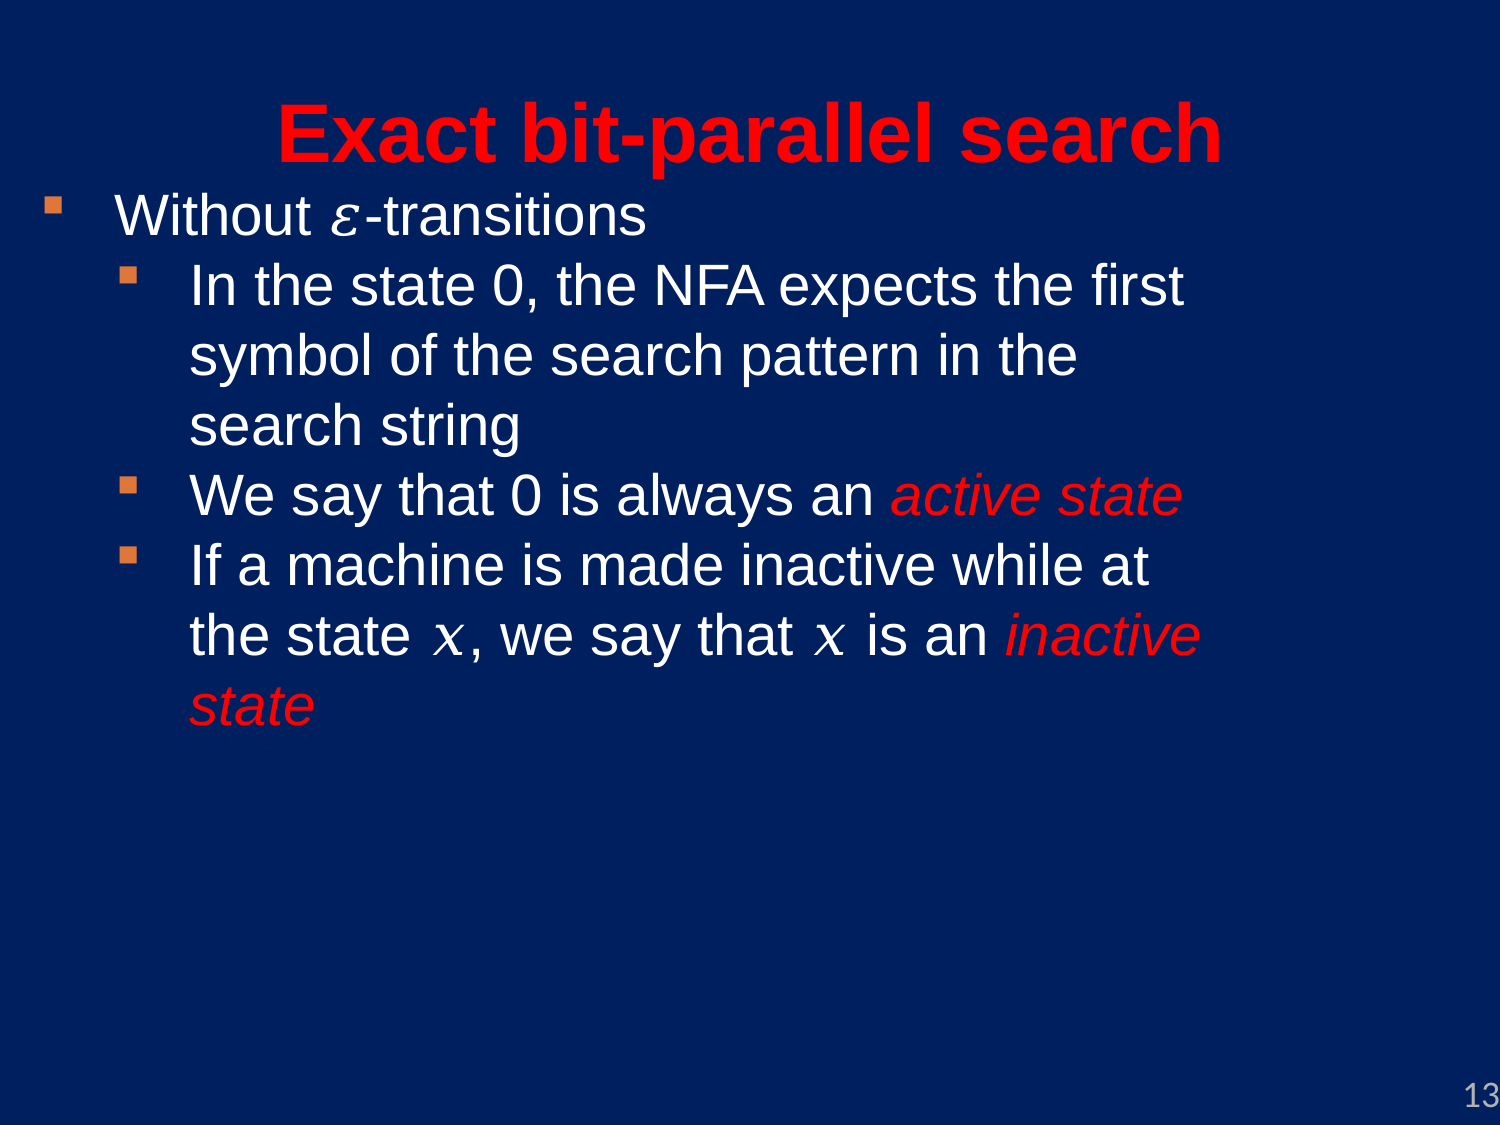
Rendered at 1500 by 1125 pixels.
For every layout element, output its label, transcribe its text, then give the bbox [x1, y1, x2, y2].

slide_number 13 [1437, 1069, 1500, 1125]
title Exact bit-parallel search [44, 53, 1456, 267]
text_box Without 𝜀-transitions In the state 0, the NFA expects the first symbol of the search pattern in the search string We say that 0 is always an active state If a machine is made inactive while at the state 𝑥, we say that 𝑥 is an inactive state [37, 177, 1226, 738]
